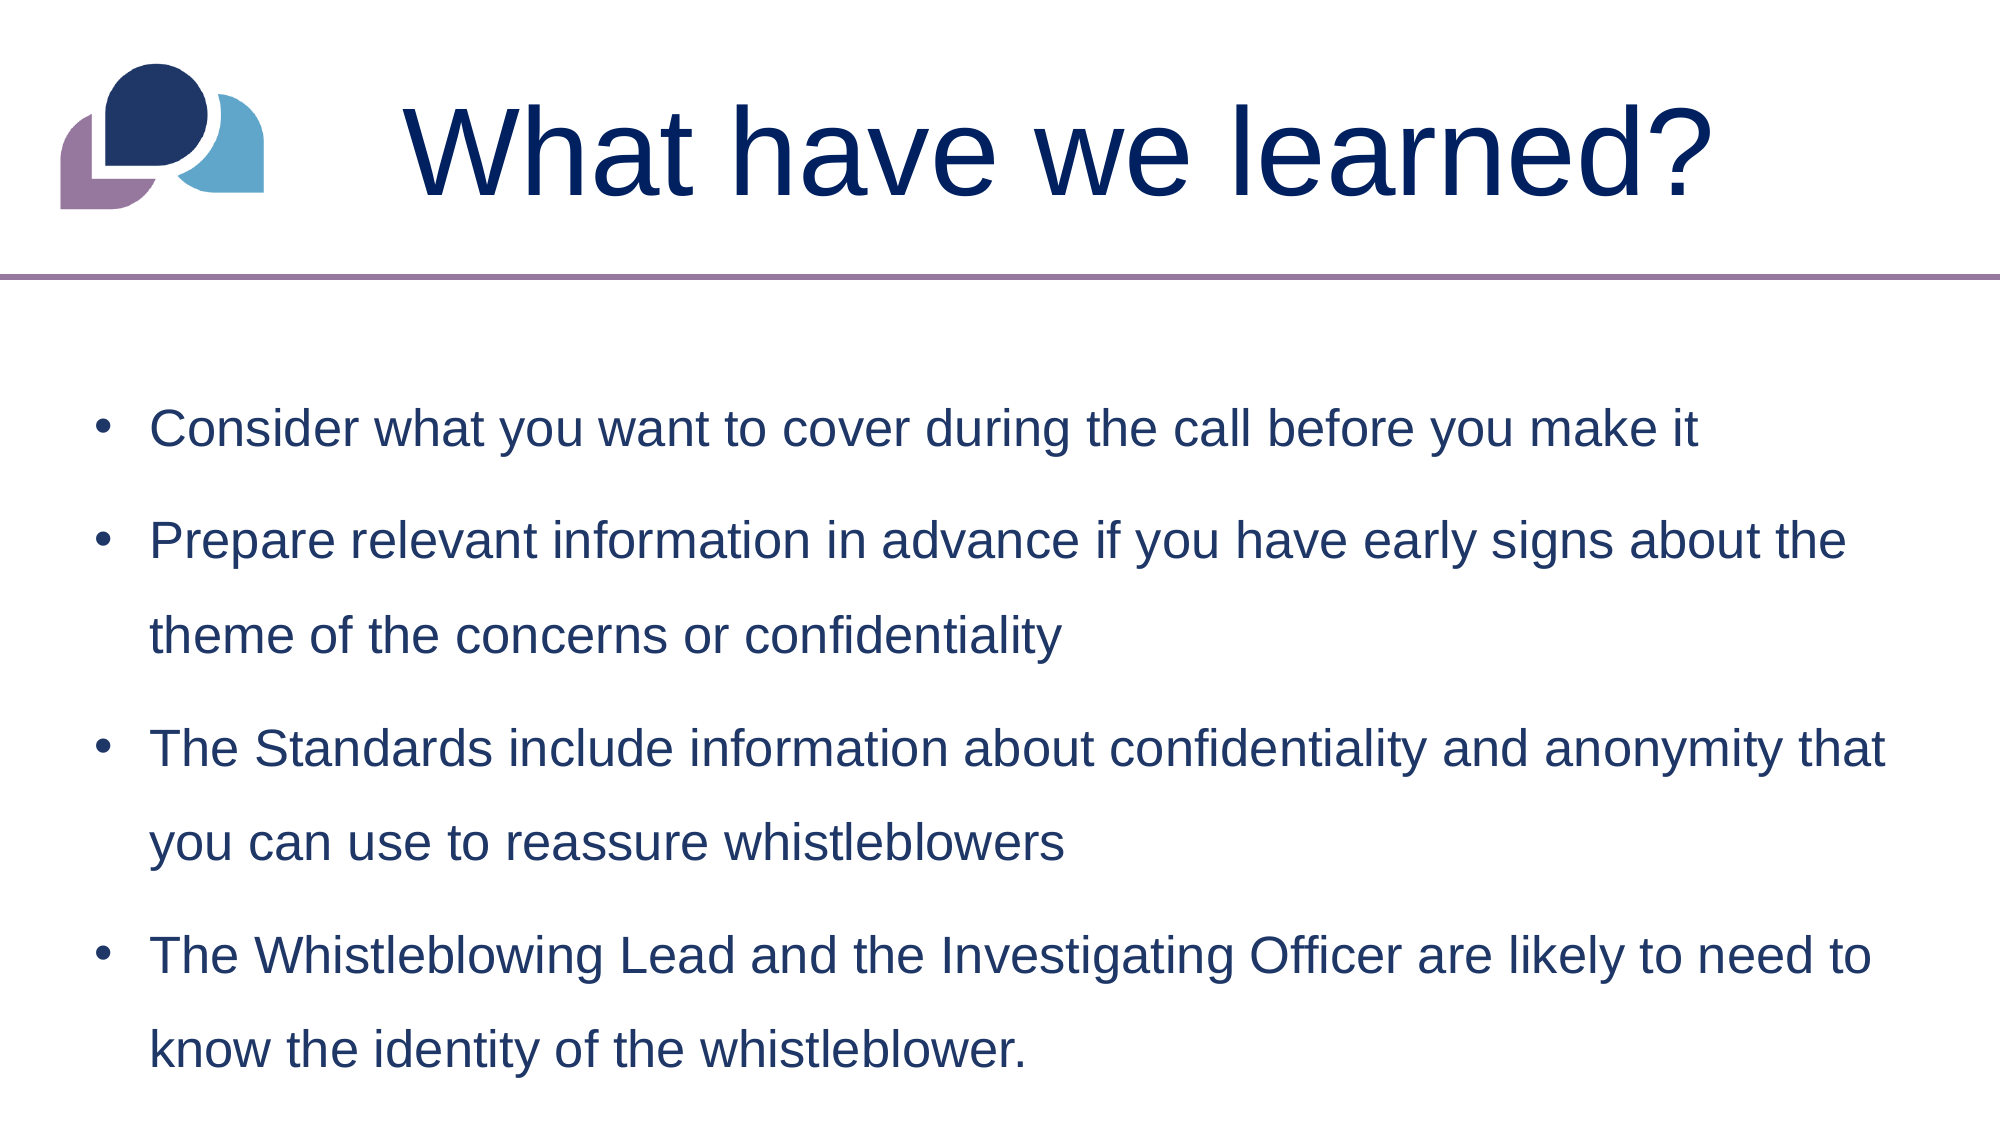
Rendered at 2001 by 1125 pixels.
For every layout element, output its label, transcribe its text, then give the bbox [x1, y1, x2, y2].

subtitle Consider what you want to cover during the call before you make it Prepare relevant information in advance if you have early signs about the theme of the concerns or confidentiality The Standards include information about confidentiality and anonymity that you can use to reassure whistleblowers The Whistleblowing Lead and the Investigating Officer are likely to need to know the identity of the whistleblower. [79, 281, 1928, 1092]
picture [58, 54, 268, 222]
title What have we learned? [387, 45, 1888, 231]
